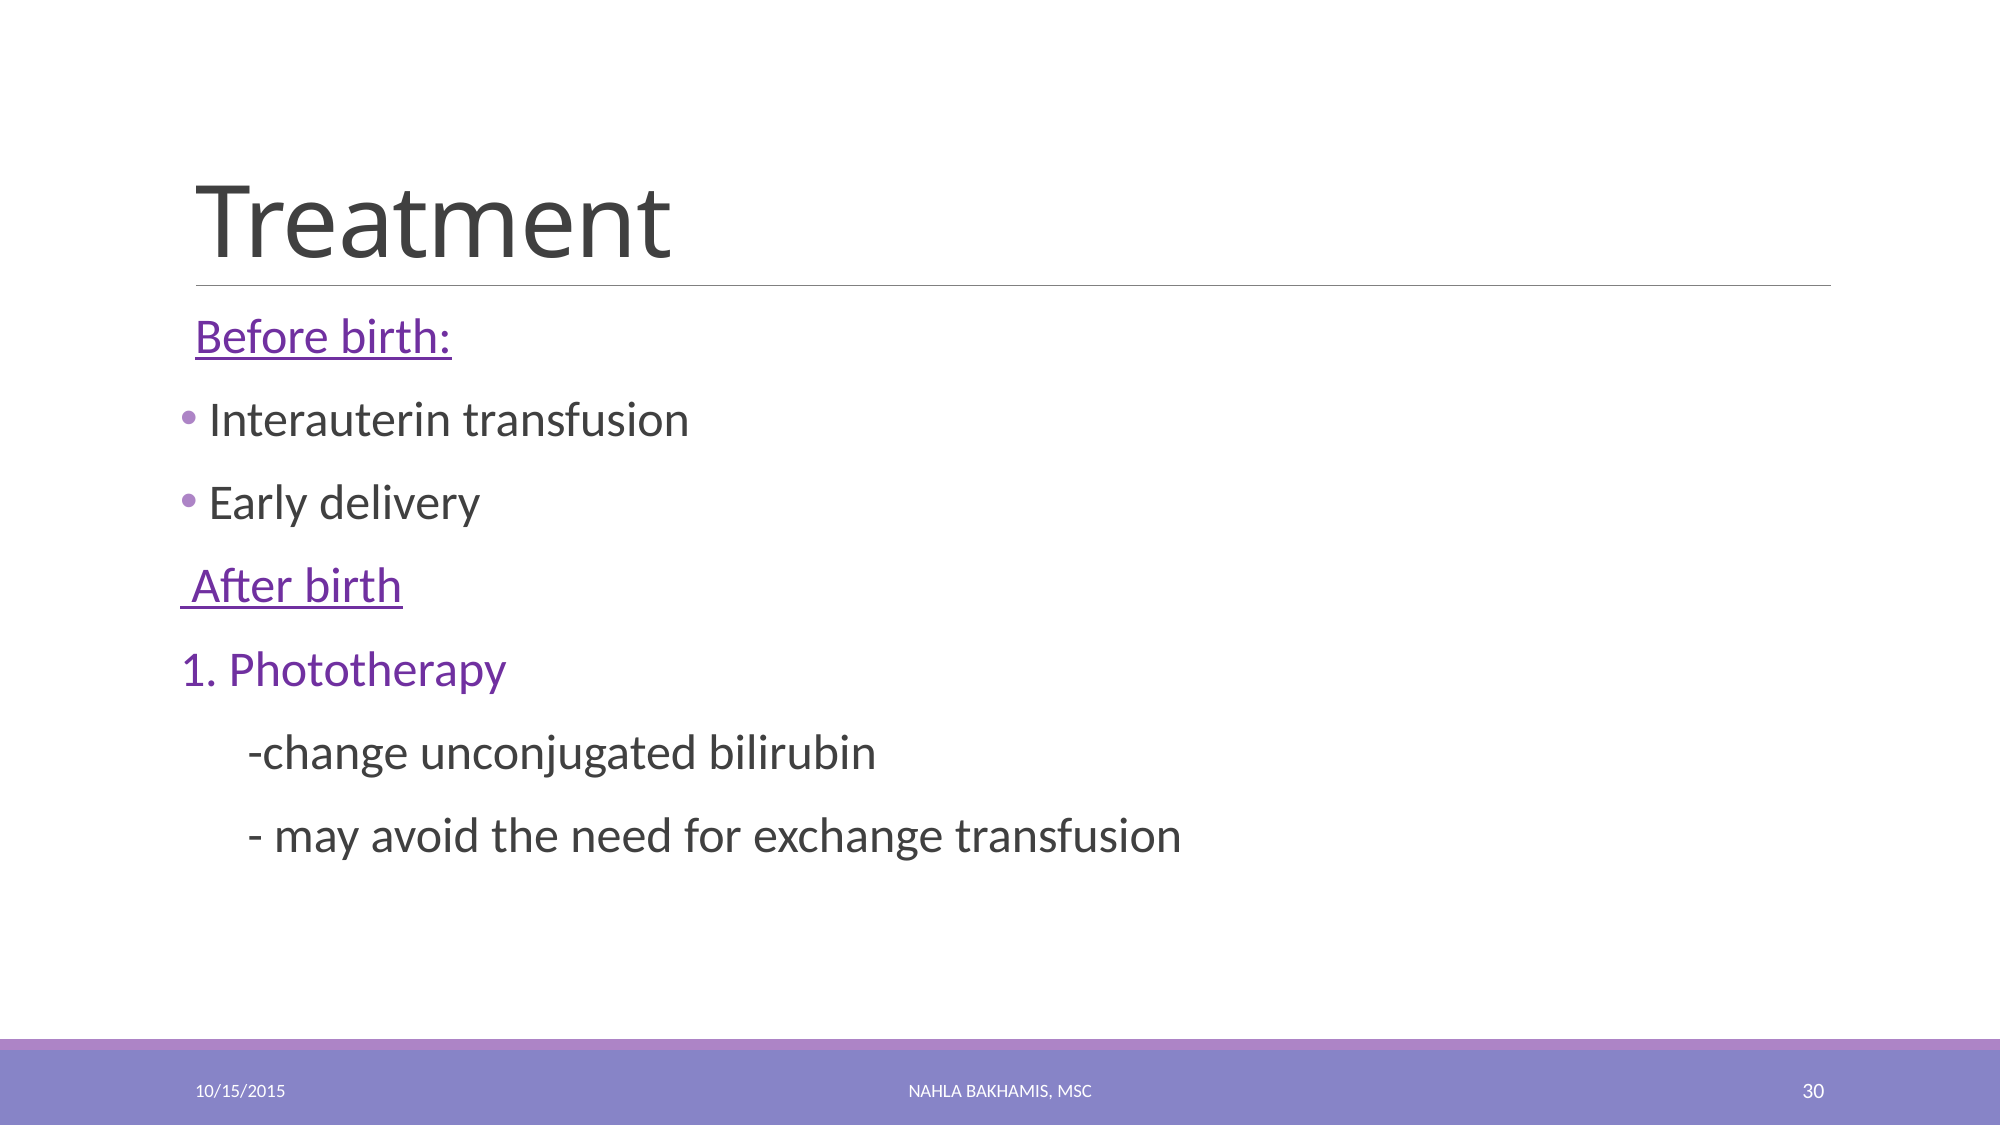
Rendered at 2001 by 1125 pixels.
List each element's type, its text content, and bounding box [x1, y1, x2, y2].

list Before birth: Interauterin transfusion Early delivery After birth 1. Phototherapy -change unconjugated bilirubin - may avoid the need for exchange transfusion [180, 302, 1830, 963]
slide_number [180, 1059, 586, 1120]
slide_number 30 [1624, 1059, 1840, 1120]
title Treatment [180, 47, 1830, 285]
footer NAHLA BAKHAMIS, MSc [604, 1059, 1396, 1120]
